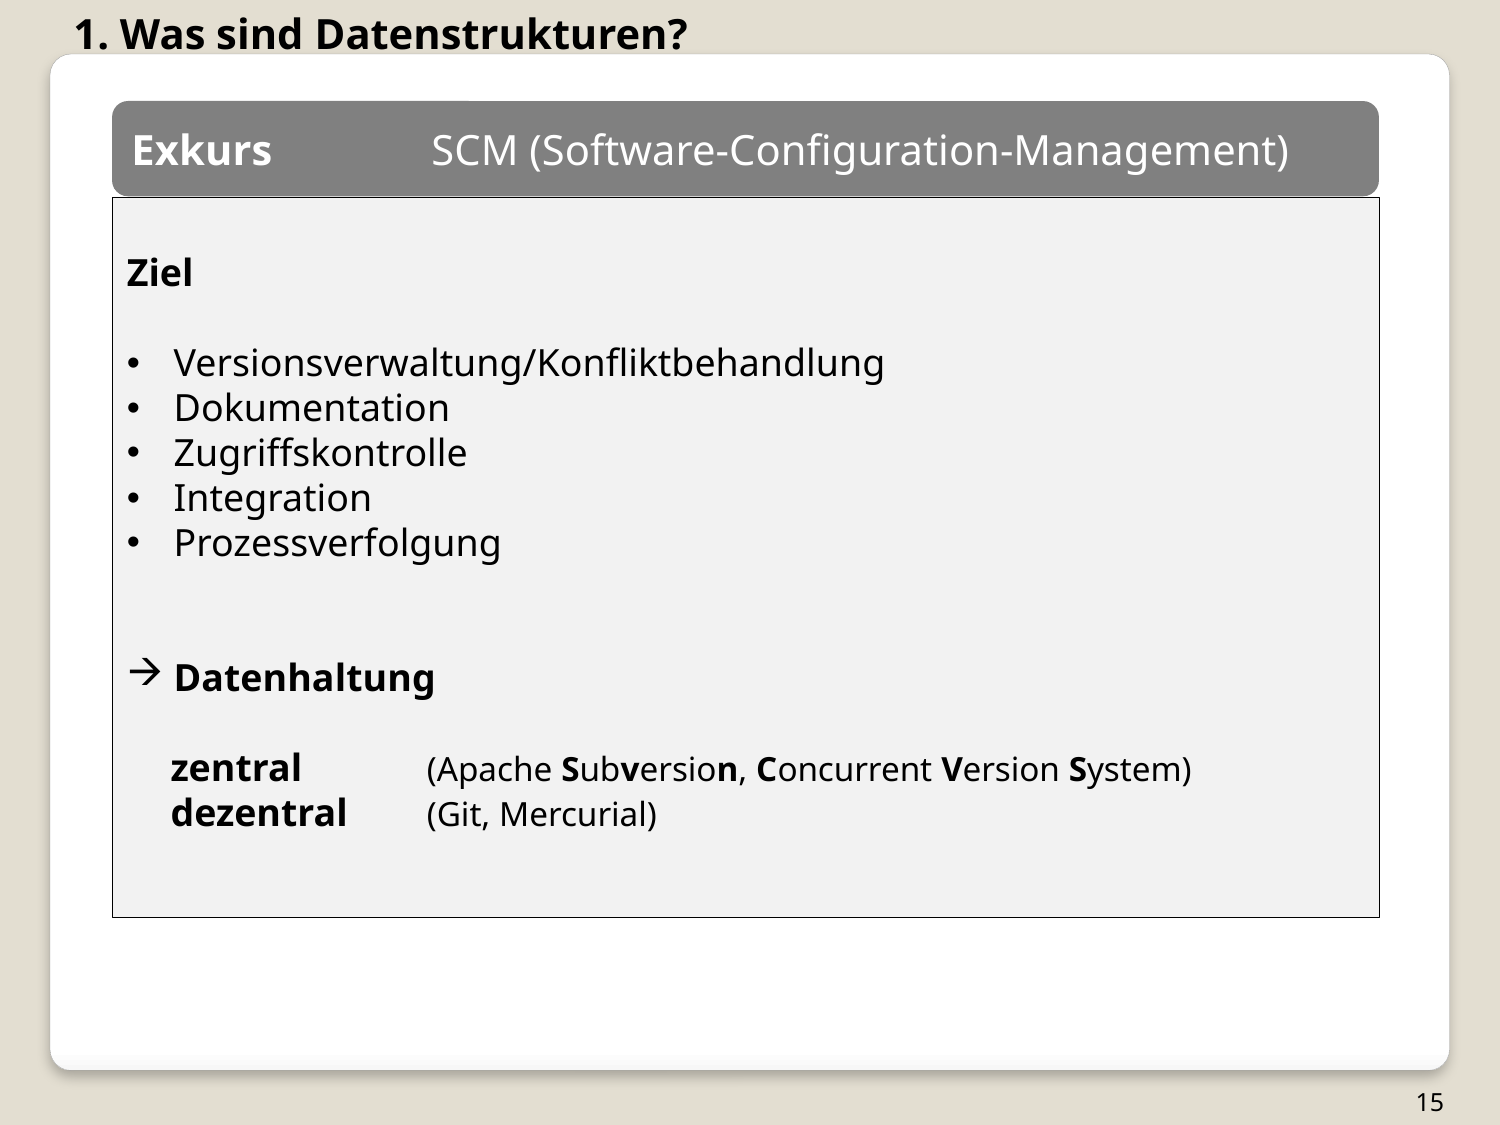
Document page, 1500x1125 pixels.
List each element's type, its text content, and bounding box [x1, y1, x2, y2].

text_box 1. Was sind Datenstrukturen? [58, 0, 1325, 65]
text_box Ziel Versionsverwaltung/Konfliktbehandlung Dokumentation Zugriffskontrolle Integration Prozessverfolgung Datenhaltung zentral (Apache Subversion, Concurrent Version System) dezentral (Git, Mercurial) [109, 194, 1382, 920]
text_box Exkurs SCM (Software-Configuration-Management) [108, 97, 1383, 200]
